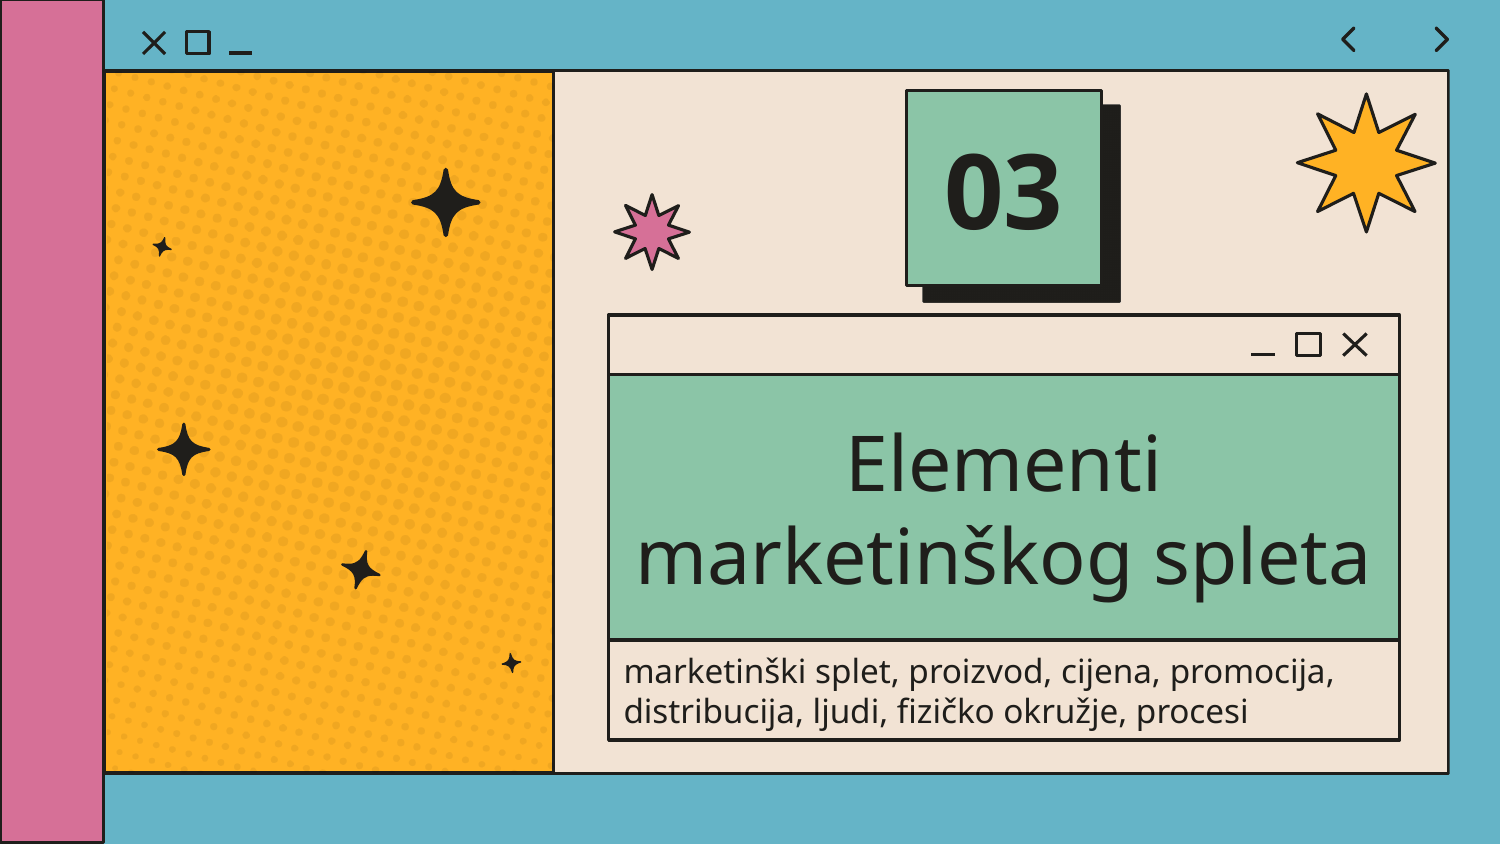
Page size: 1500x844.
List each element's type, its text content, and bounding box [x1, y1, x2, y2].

text_box [614, 194, 690, 270]
text_box [1435, 27, 1449, 52]
subtitle marketinški splet, proizvod, cijena, promocija, distribucija, ljudi, fizičko okružje, procesi [607, 638, 1401, 742]
picture [107, 71, 554, 773]
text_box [608, 314, 1400, 375]
title Elementi marketinškog spleta [607, 380, 1401, 638]
text_box [1297, 93, 1436, 232]
title 03 [905, 89, 1103, 287]
text_box [1342, 27, 1355, 52]
